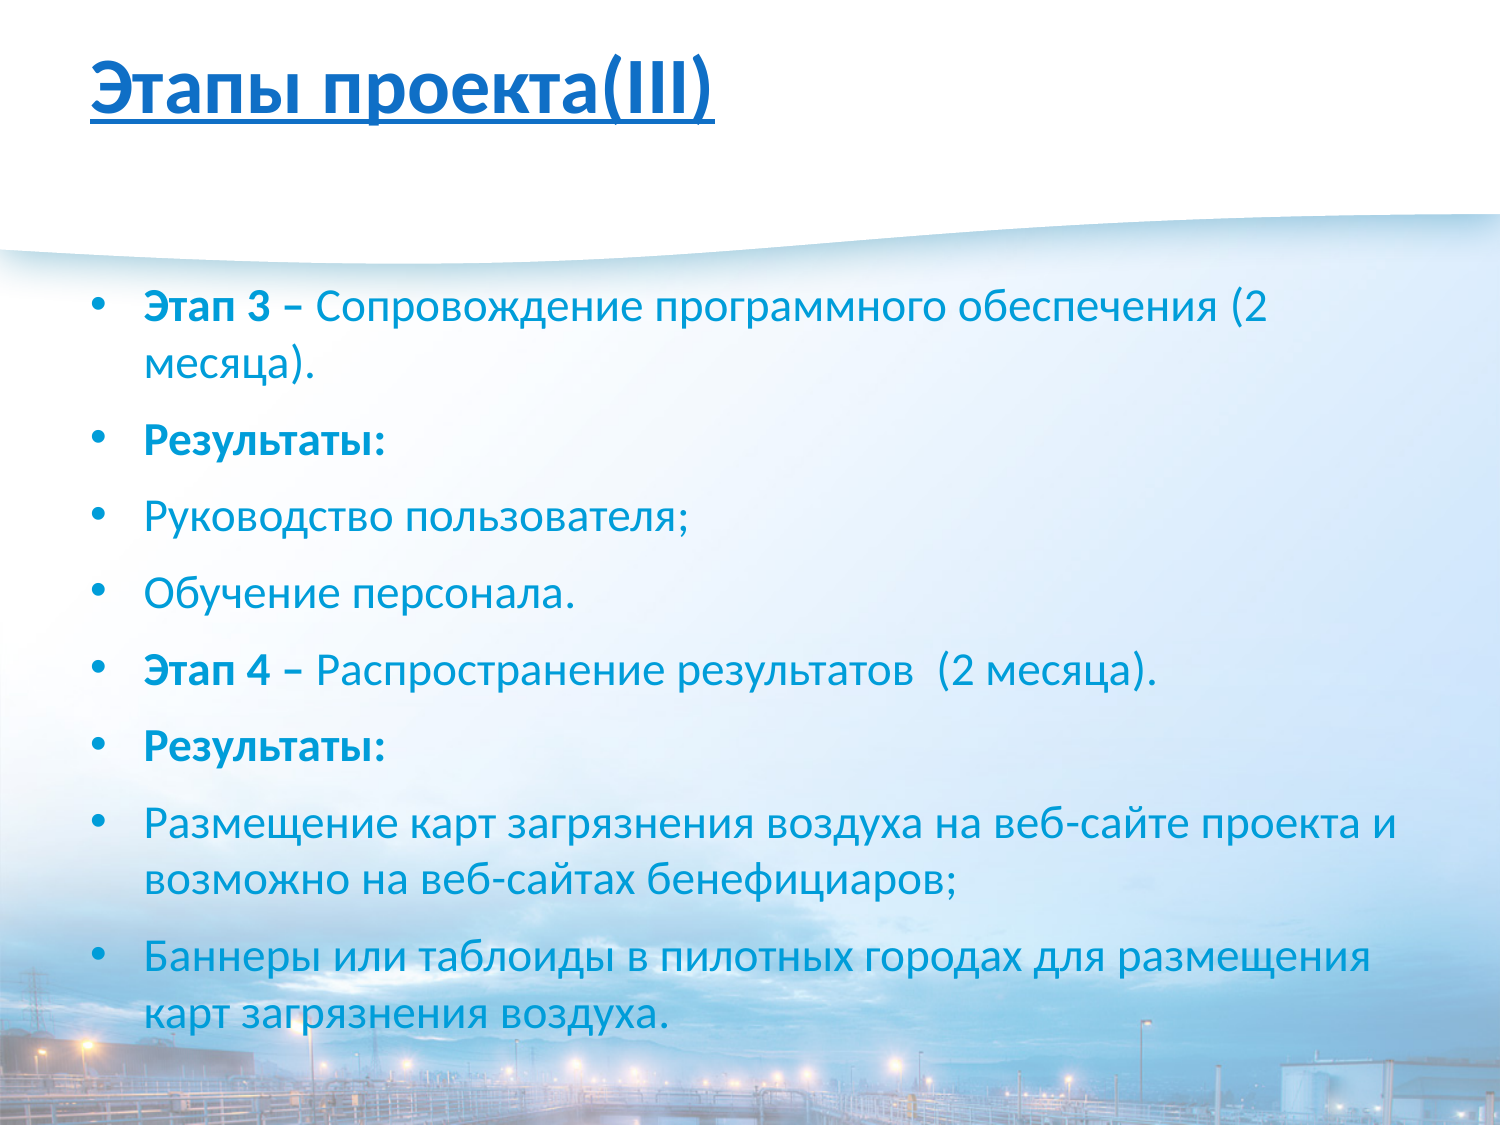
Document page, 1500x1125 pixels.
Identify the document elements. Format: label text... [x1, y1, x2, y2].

picture [0, 215, 1500, 1125]
title Этапы проекта(III) [75, 45, 1483, 233]
list Этап 3 – Сопровождение программного обеспечения (2 месяца). Результаты: Руководство пользователя; Обучение персонала. Этап 4 – Распространение результатов (2 месяца). Результаты: Размещение карт загрязнения воздуха на веб-сайте проекта и возможно на веб-сайтах бенефициаров; Баннеры или таблоиды в пилотных городах для размещения карт загрязнения воздуха. [75, 267, 1425, 1047]
